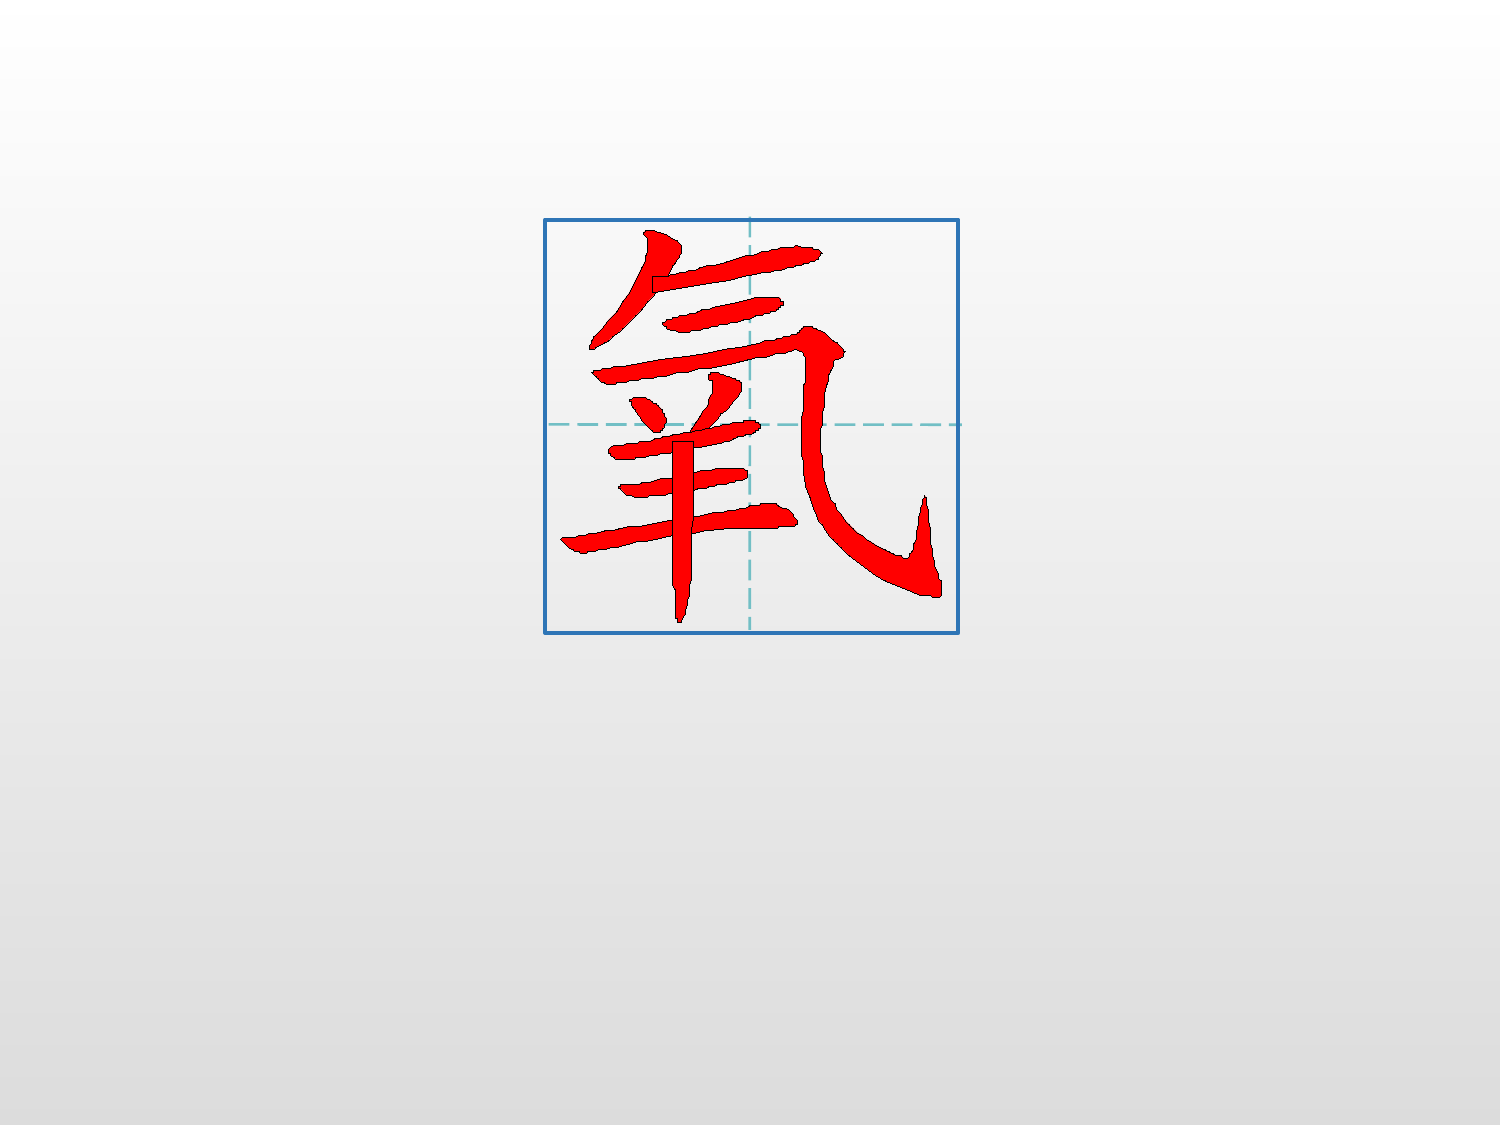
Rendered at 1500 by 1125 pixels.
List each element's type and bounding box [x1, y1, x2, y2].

text_box [544, 216, 962, 634]
